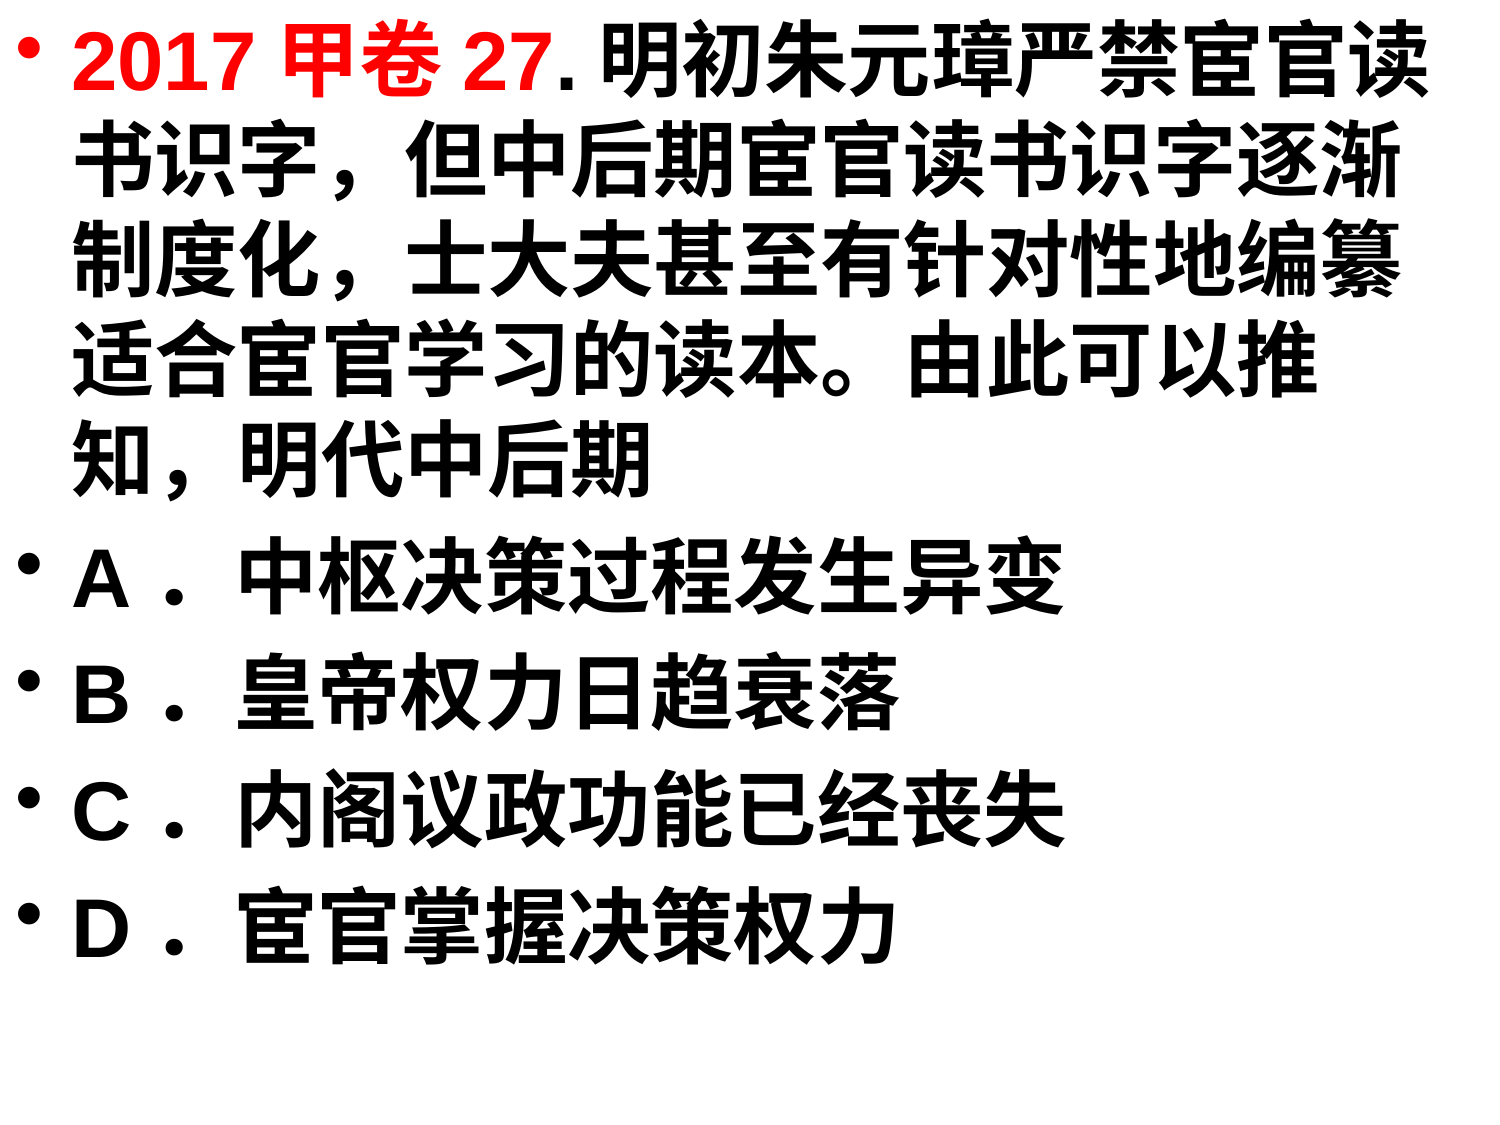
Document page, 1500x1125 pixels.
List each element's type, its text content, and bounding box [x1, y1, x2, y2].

list 2017甲卷27.明初朱元璋严禁宦官读书识字，但中后期宦官读书识字逐渐制度化，士大夫甚至有针对性地编纂适合宦官学习的读本。由此可以推知，明代中后期 A．中枢决策过程发生异变 B．皇帝权力日趋衰落 C．内阁议政功能已经丧失 D．宦官掌握决策权力 [0, 0, 1500, 1125]
